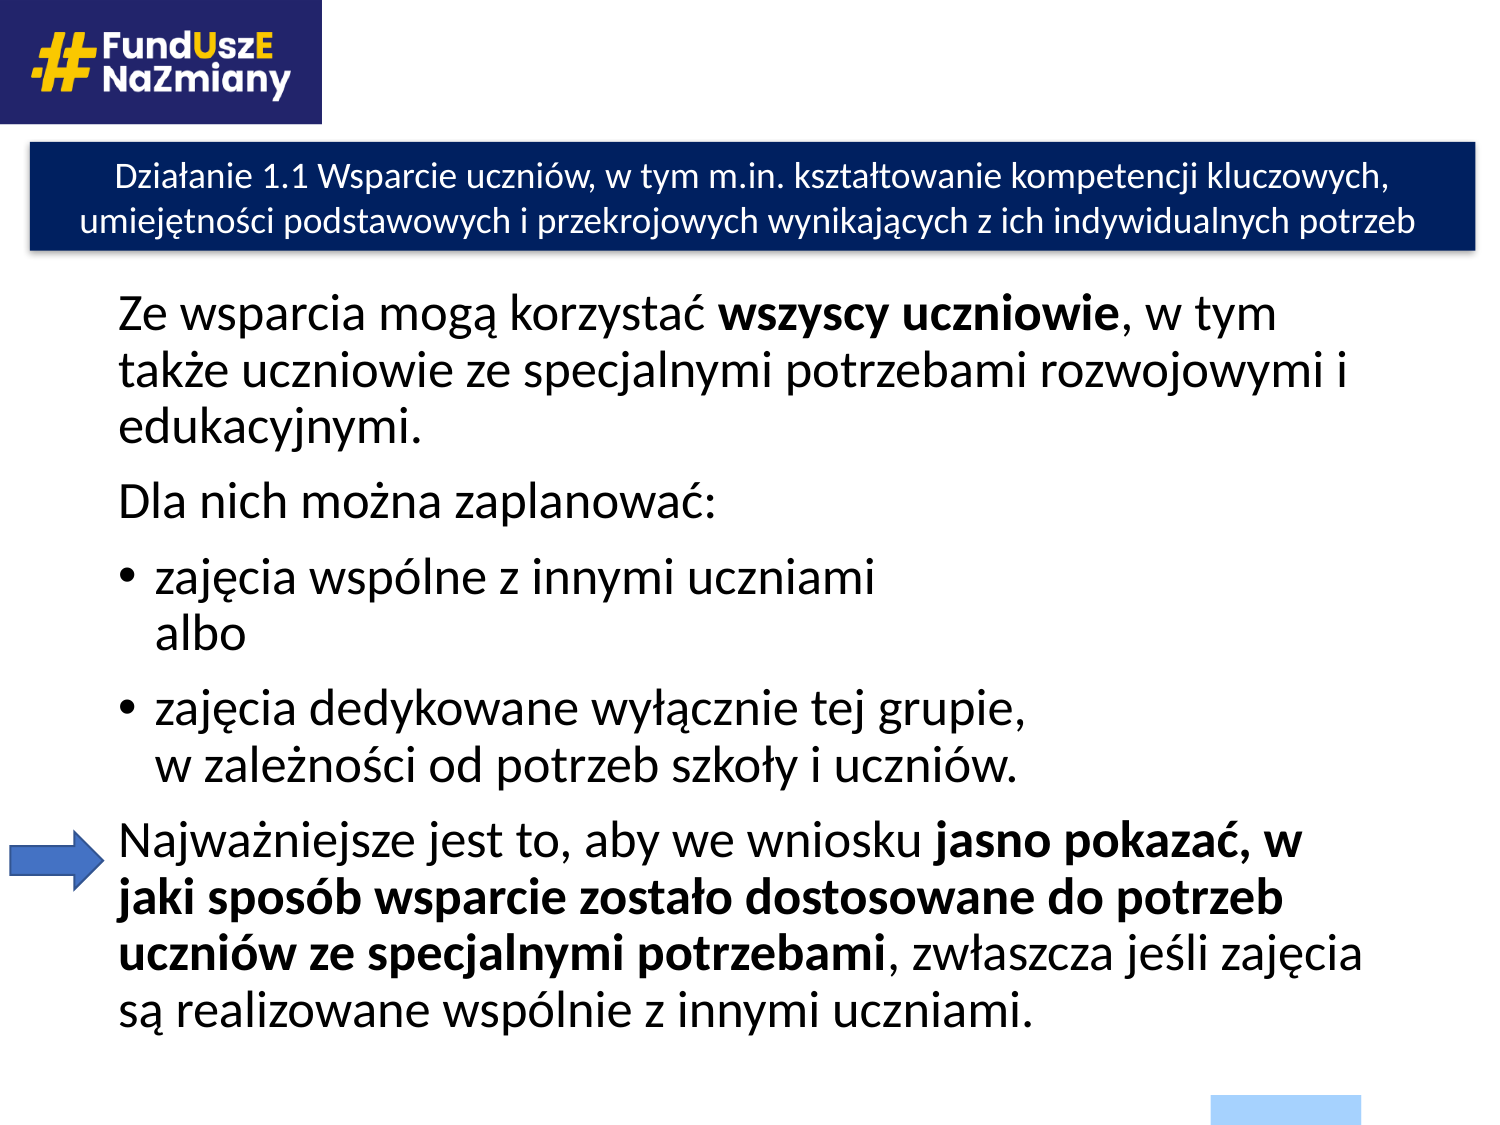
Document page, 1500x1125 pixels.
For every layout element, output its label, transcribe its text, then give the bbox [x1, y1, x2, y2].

list Ze wsparcia mogą korzystać wszyscy uczniowie, w tym także uczniowie ze specjalnymi potrzebami rozwojowymi i edukacyjnymi. Dla nich można zaplanować: zajęcia wspólne z innymi uczniami albo zajęcia dedykowane wyłącznie tej grupie, w zależności od potrzeb szkoły i uczniów. Najważniejsze jest to, aby we wniosku jasno pokazać, w jaki sposób wsparcie zostało dostosowane do potrzeb uczniów ze specjalnymi potrzebami, zwłaszcza jeśli zajęcia są realizowane wspólnie z innymi uczniami. [103, 277, 1397, 1047]
text_box Działanie 1.1 Wsparcie uczniów, w tym m.in. kształtowanie kompetencji kluczowych, umiejętności podstawowych i przekrojowych wynikających z ich indywidualnych potrzeb [29, 141, 1476, 251]
text_box [9, 829, 103, 892]
picture [0, 0, 1500, 1125]
